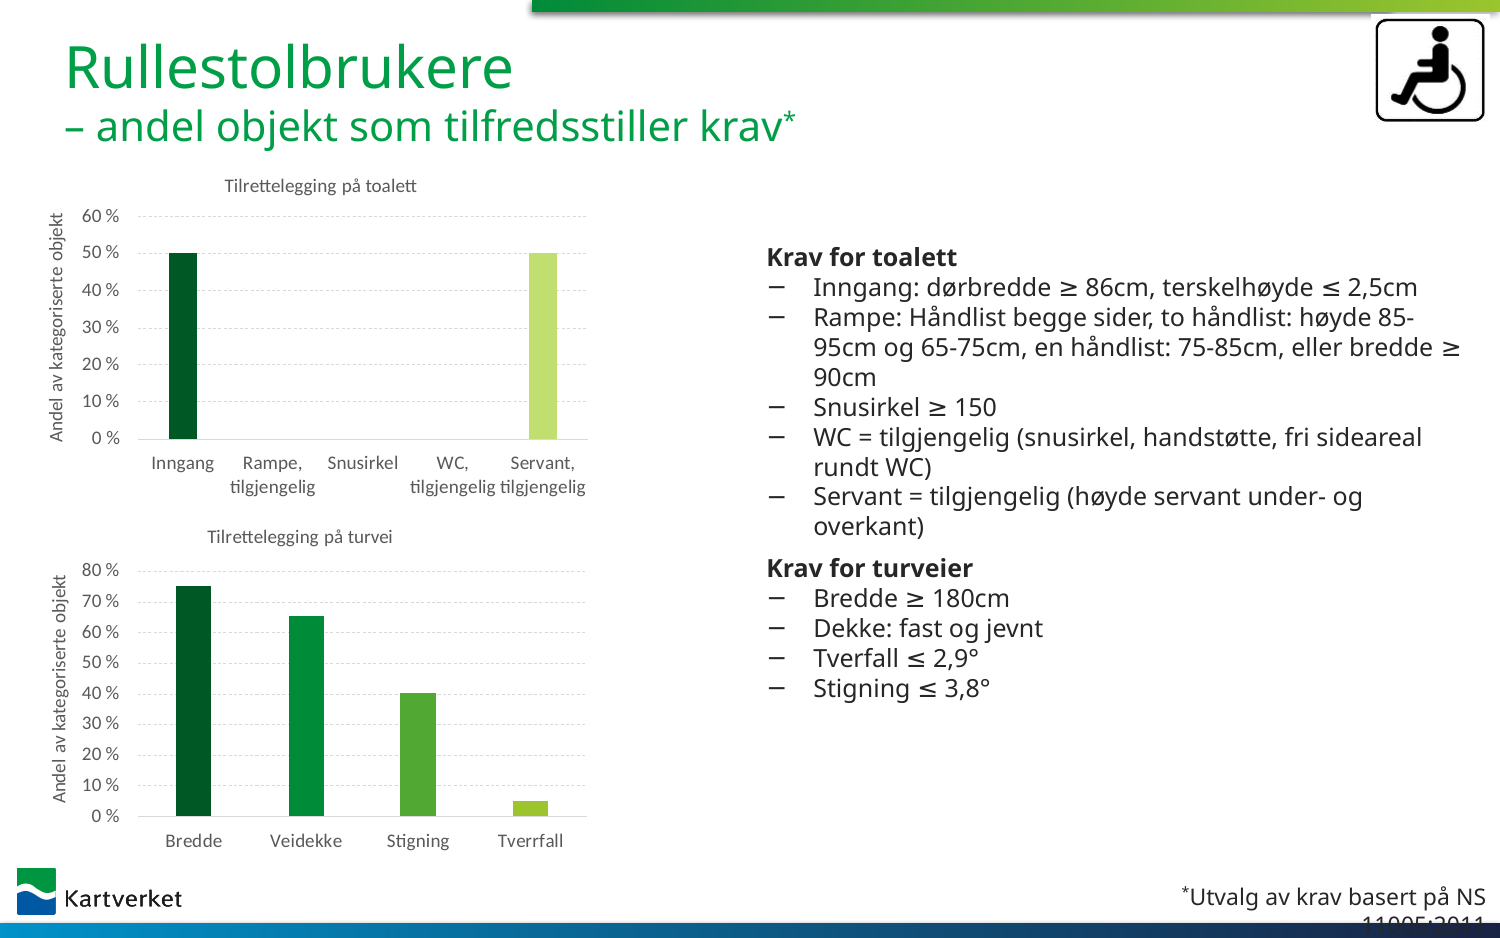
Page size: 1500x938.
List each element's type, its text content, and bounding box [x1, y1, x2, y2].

text_box Krav for turveier Bredde ≥ 180cm Dekke: fast og jevnt Tverfall ≤ 2,9° Stigning ≤ 3,8° [751, 545, 1483, 710]
picture [1371, 13, 1491, 127]
text_box Rullestolbrukere – andel objekt som tilfredsstiller krav* [49, 14, 1431, 158]
text_box Krav for toalett Inngang: dørbredde ≥ 86cm, terskelhøyde ≤ 2,5cm Rampe: Håndlist begge sider, to håndlist: høyde 85-95cm og 65-75cm, en håndlist: 75-85cm, eller bredde ≥ 90cm Snusirkel ≥ 150 WC = tilgjengelig (snusirkel, handstøtte, fri sideareal rundt WC) Servant = tilgjengelig (høyde servant under- og overkant) [751, 234, 1483, 545]
picture [41, 520, 598, 859]
picture [41, 166, 599, 505]
text_box *Utvalg av krav basert på NS 11005:2011 [1068, 873, 1500, 938]
